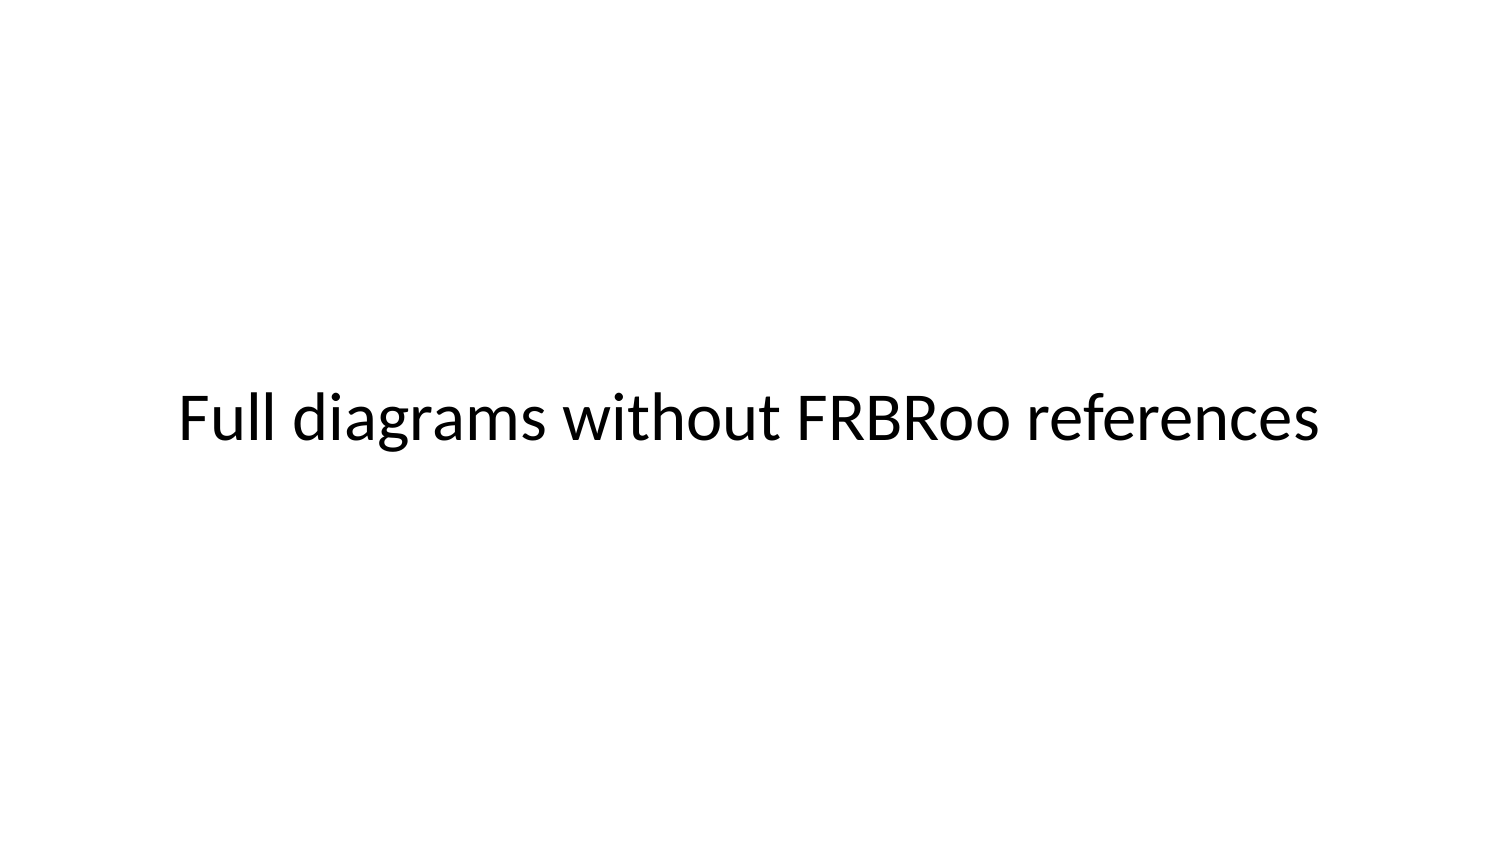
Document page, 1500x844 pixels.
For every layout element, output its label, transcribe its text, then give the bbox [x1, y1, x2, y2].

title Full diagrams without FRBRoo references [75, 342, 1425, 484]
